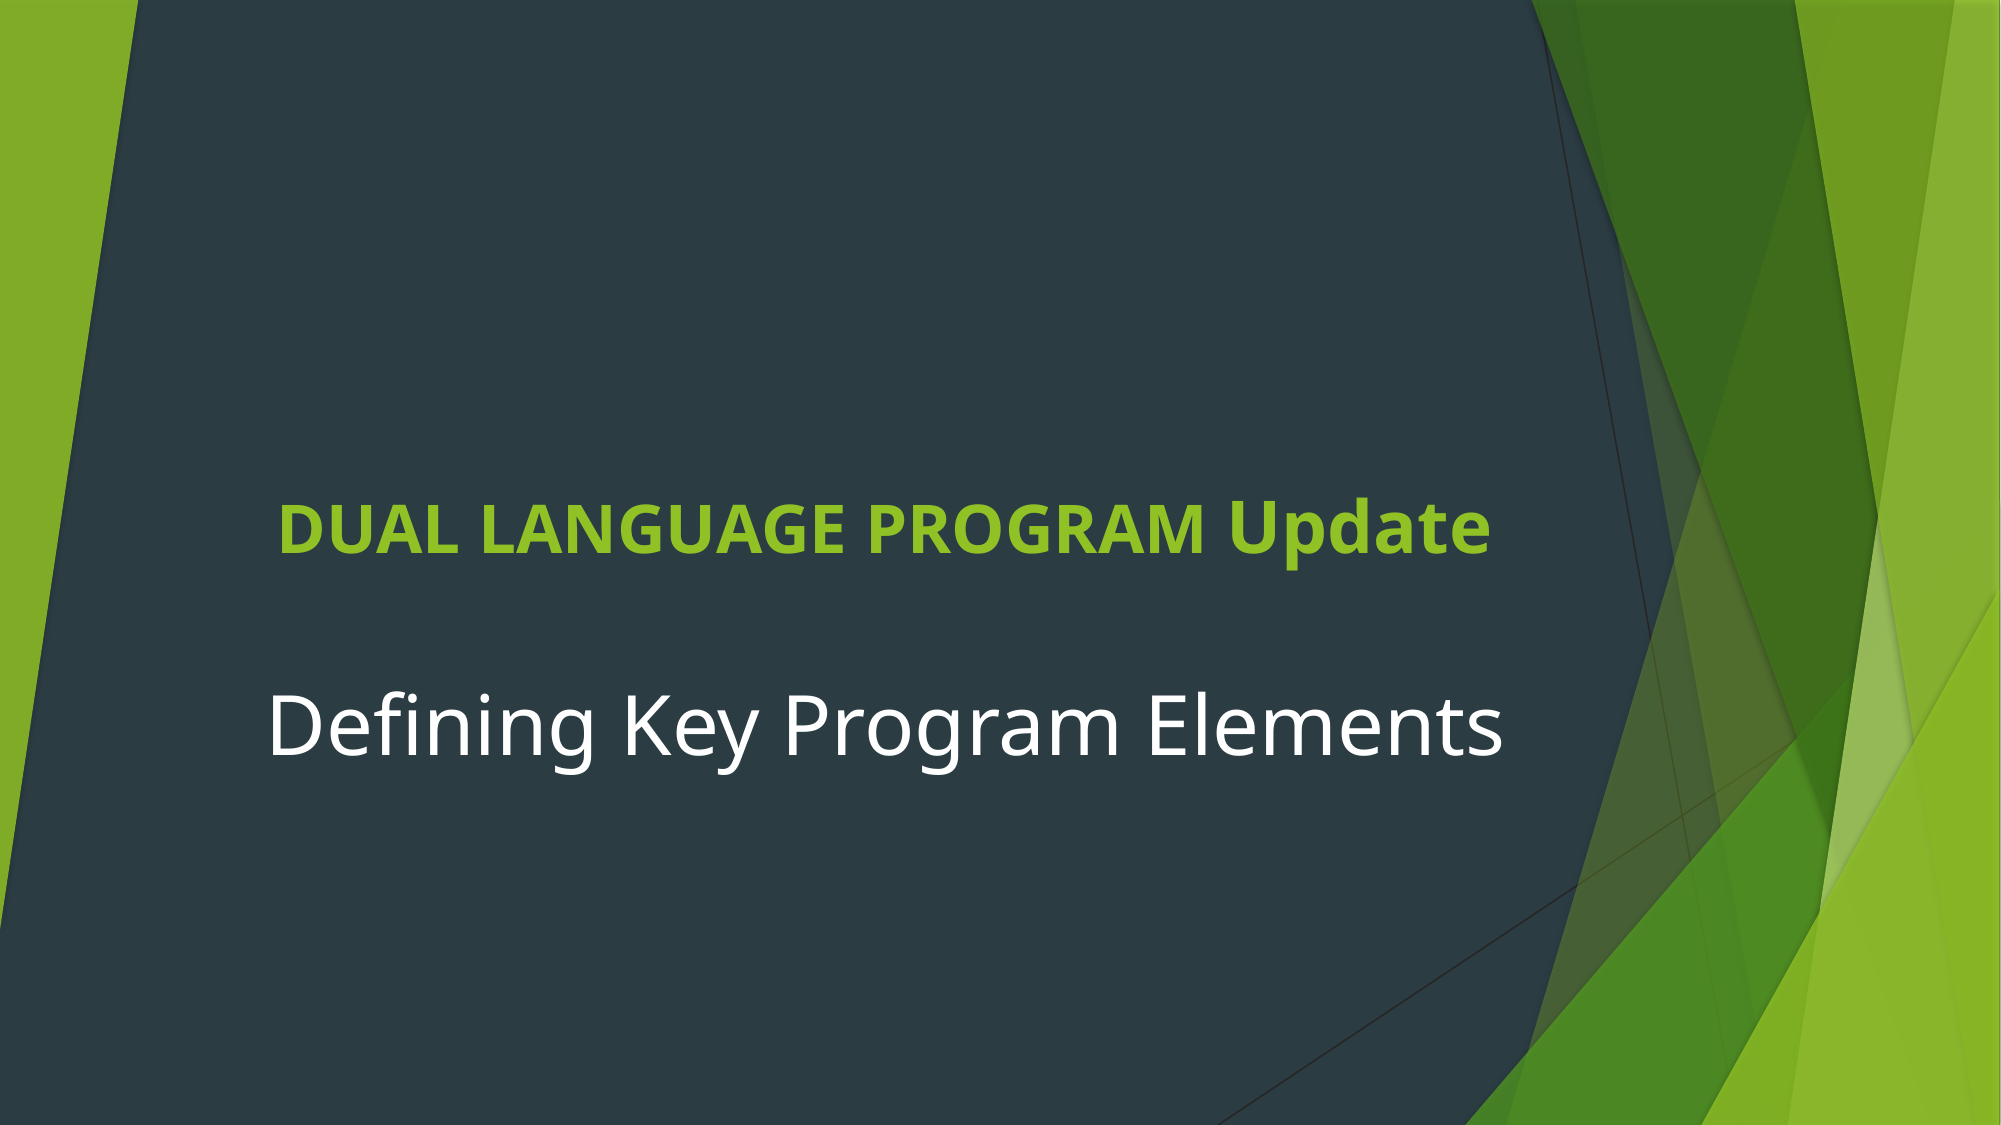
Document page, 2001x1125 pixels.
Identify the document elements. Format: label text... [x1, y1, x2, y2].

subtitle Defining Key Program Elements [247, 664, 1522, 845]
title DUAL LANGUAGE PROGRAM Update [247, 394, 1522, 664]
